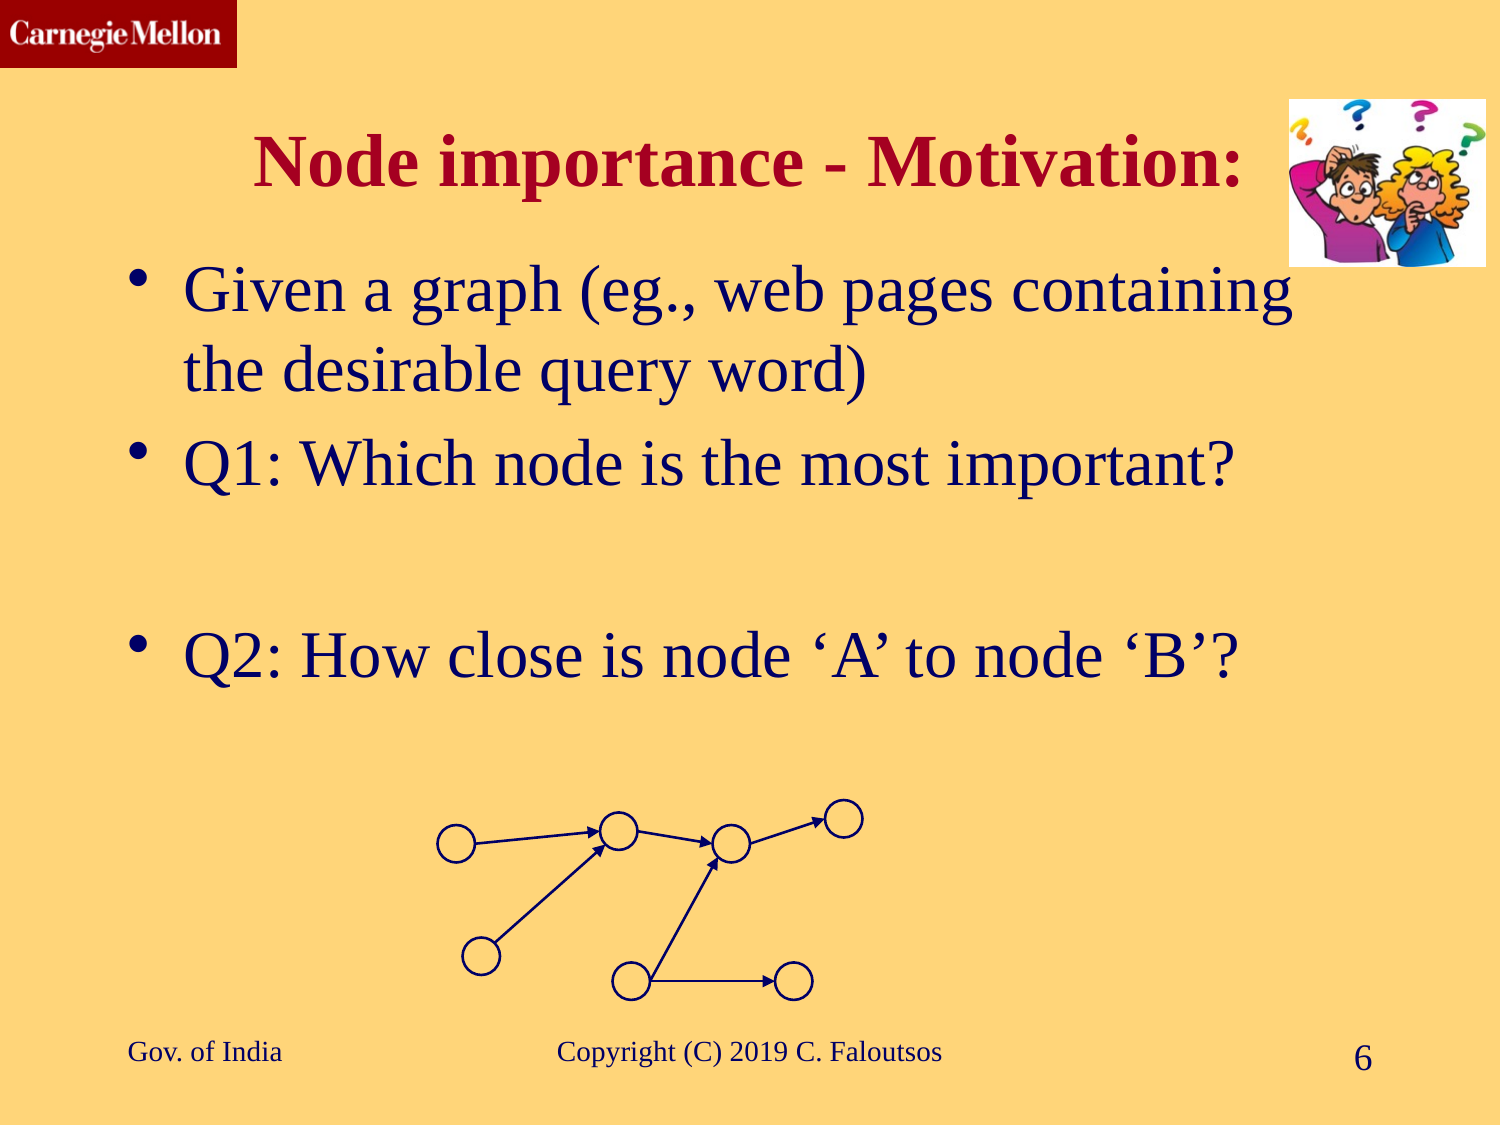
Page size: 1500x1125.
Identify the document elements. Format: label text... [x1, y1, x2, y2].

footer Copyright (C) 2019 C. Faloutsos [512, 1024, 988, 1101]
text_box [462, 937, 501, 976]
text_box [650, 982, 762, 990]
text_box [476, 830, 599, 844]
text_box [612, 962, 649, 1000]
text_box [750, 818, 824, 844]
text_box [651, 858, 719, 980]
picture [0, 0, 237, 68]
list Given a graph (eg., web pages containing the desirable query word) Q1: Which node is the most important? Q2: How close is node ‘A’ to node ‘B’? [112, 237, 1388, 1001]
text_box [775, 962, 813, 1000]
title Node importance - Motivation: [112, 99, 1288, 213]
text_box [494, 845, 606, 942]
picture [1289, 99, 1486, 267]
slide_number Gov. of India [112, 1024, 426, 1101]
text_box [713, 825, 749, 863]
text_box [638, 830, 712, 844]
text_box [825, 800, 863, 838]
text_box [437, 825, 474, 863]
slide_number 6 [1074, 1024, 1388, 1101]
text_box [600, 812, 638, 850]
